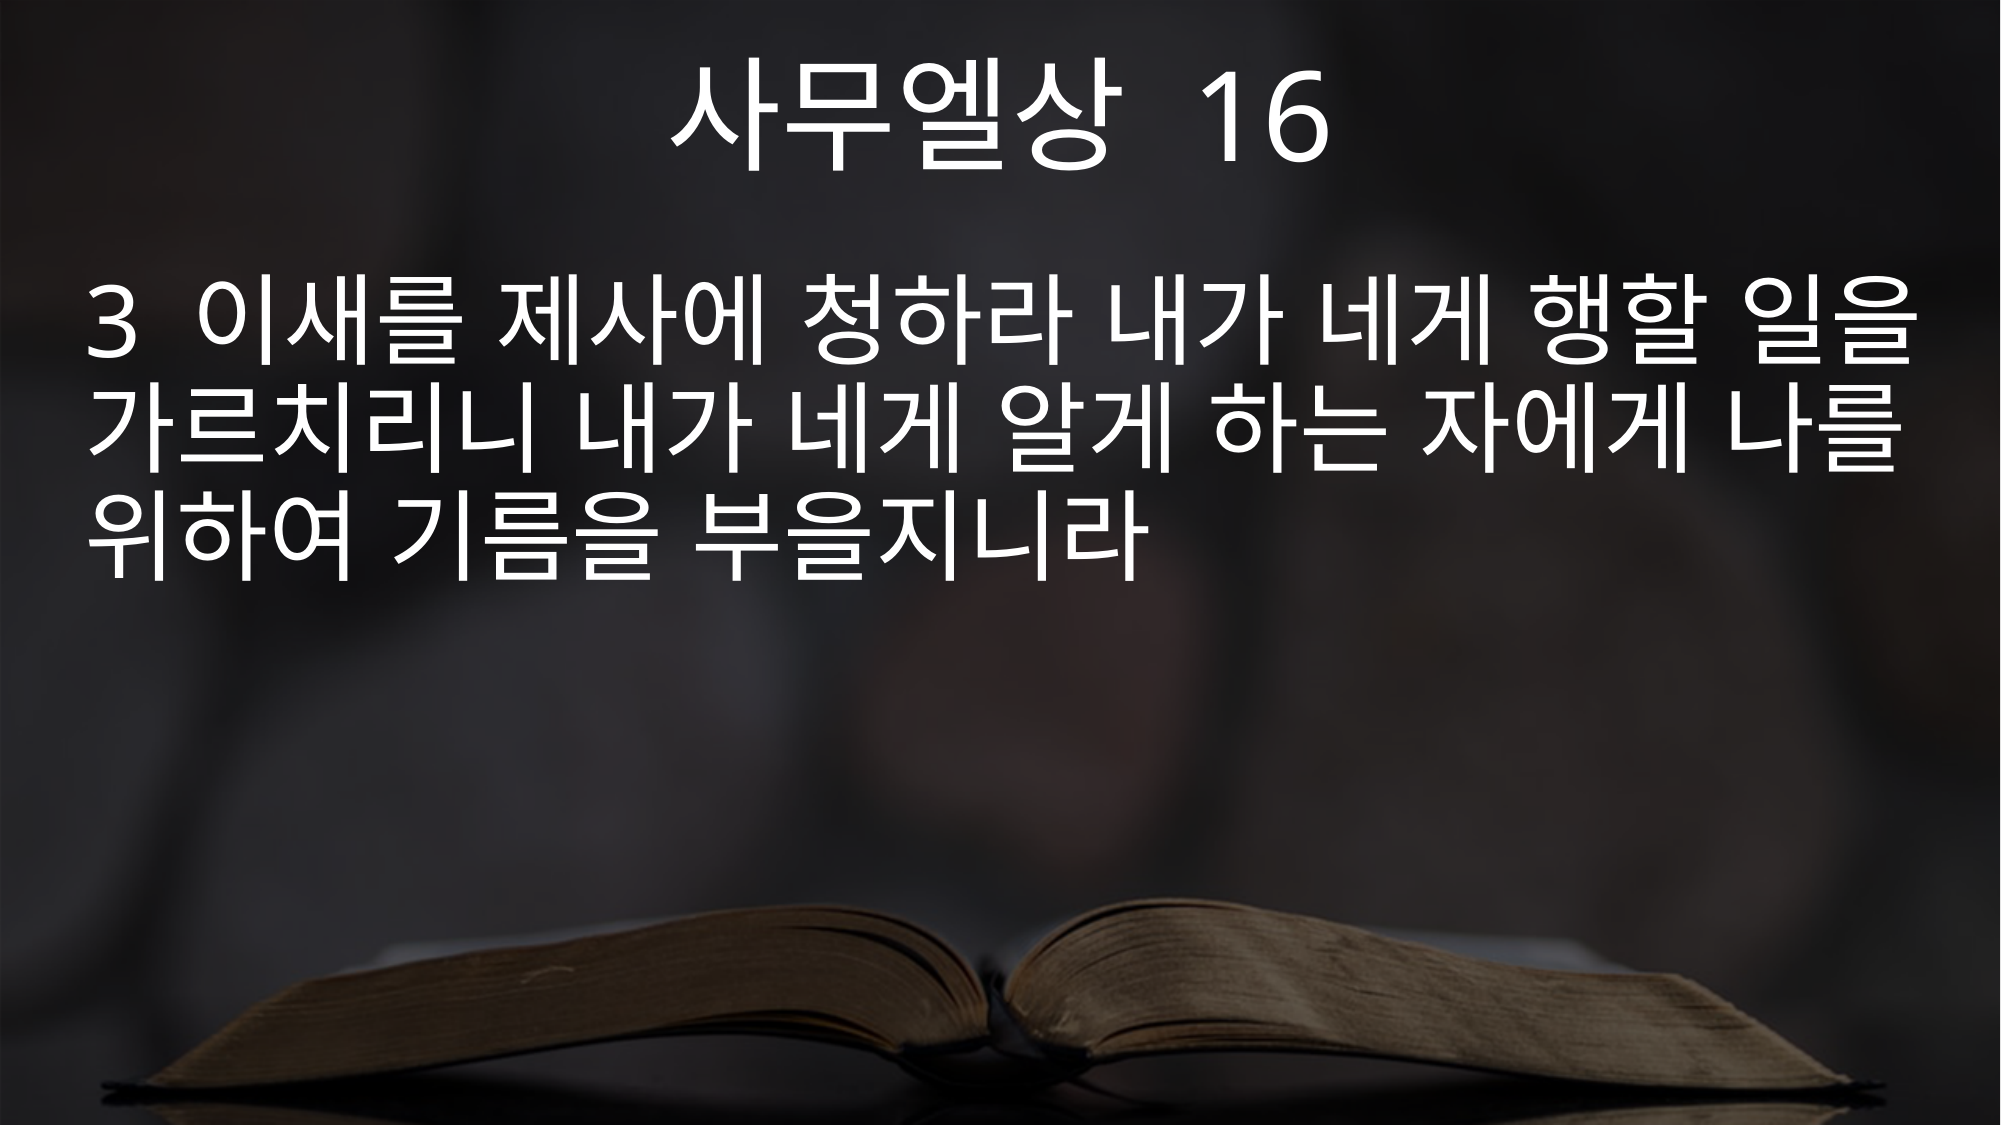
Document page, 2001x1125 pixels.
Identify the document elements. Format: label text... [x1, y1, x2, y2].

list 3 이새를 제사에 청하라 내가 네게 행할 일을 가르치리니 내가 네게 알게 하는 자에게 나를 위하여 기름을 부을지니라 [69, 263, 1953, 423]
footer 사무엘상 16 [0, 32, 2000, 192]
picture [0, 0, 2001, 1125]
